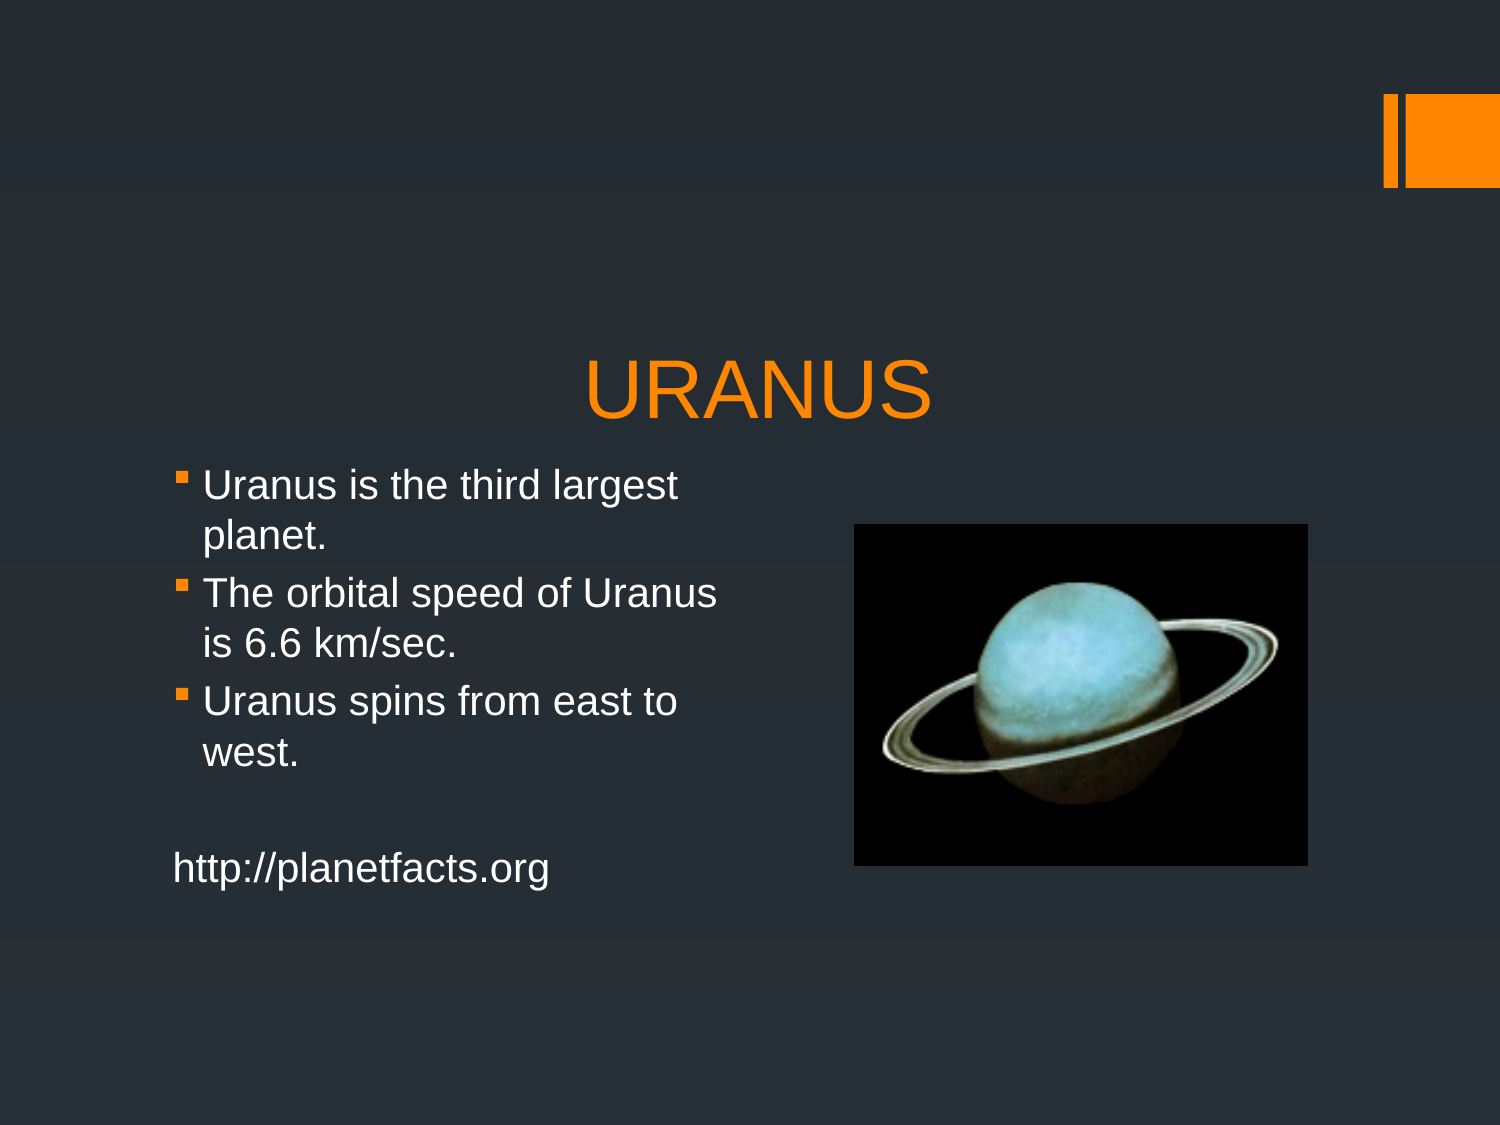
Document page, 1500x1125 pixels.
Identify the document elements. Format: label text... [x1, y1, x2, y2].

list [853, 524, 1309, 866]
list Uranus is the third largest planet. The orbital speed of Uranus is 6.6 km/sec. Uranus spins from east to west. http://planetfacts.org [150, 450, 735, 1040]
title URANUS [150, 253, 1350, 443]
